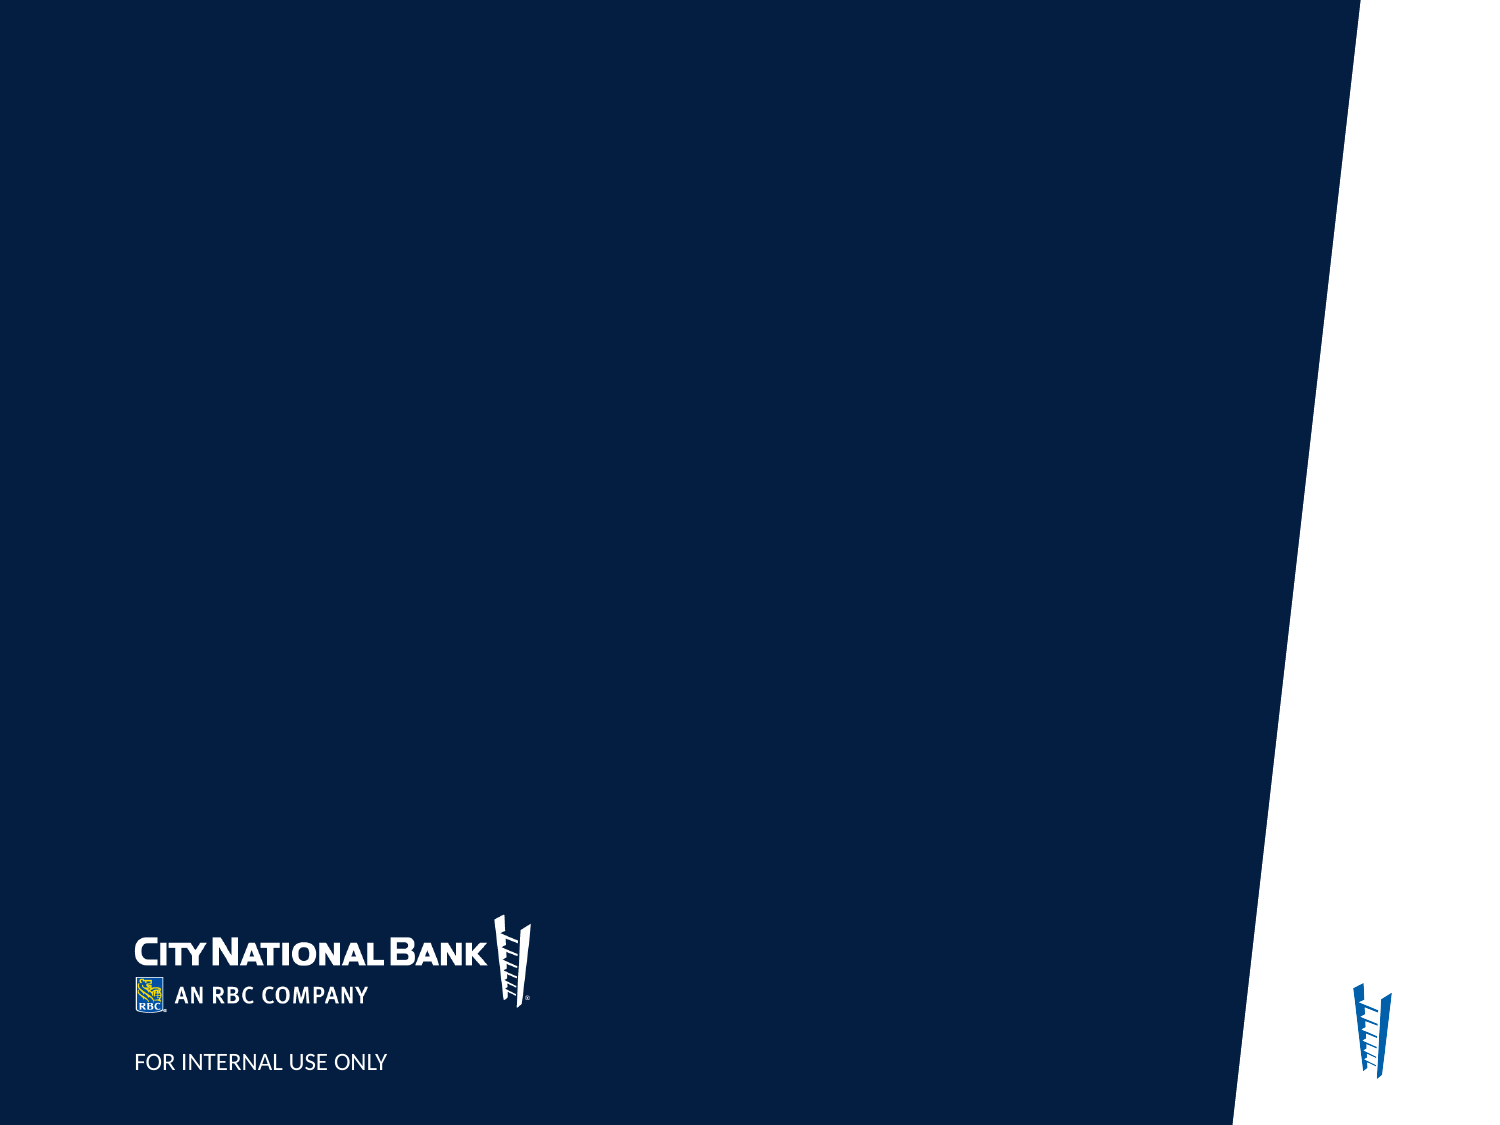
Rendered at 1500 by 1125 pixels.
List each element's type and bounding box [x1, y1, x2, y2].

picture [1353, 983, 1392, 1079]
picture [134, 914, 531, 1013]
